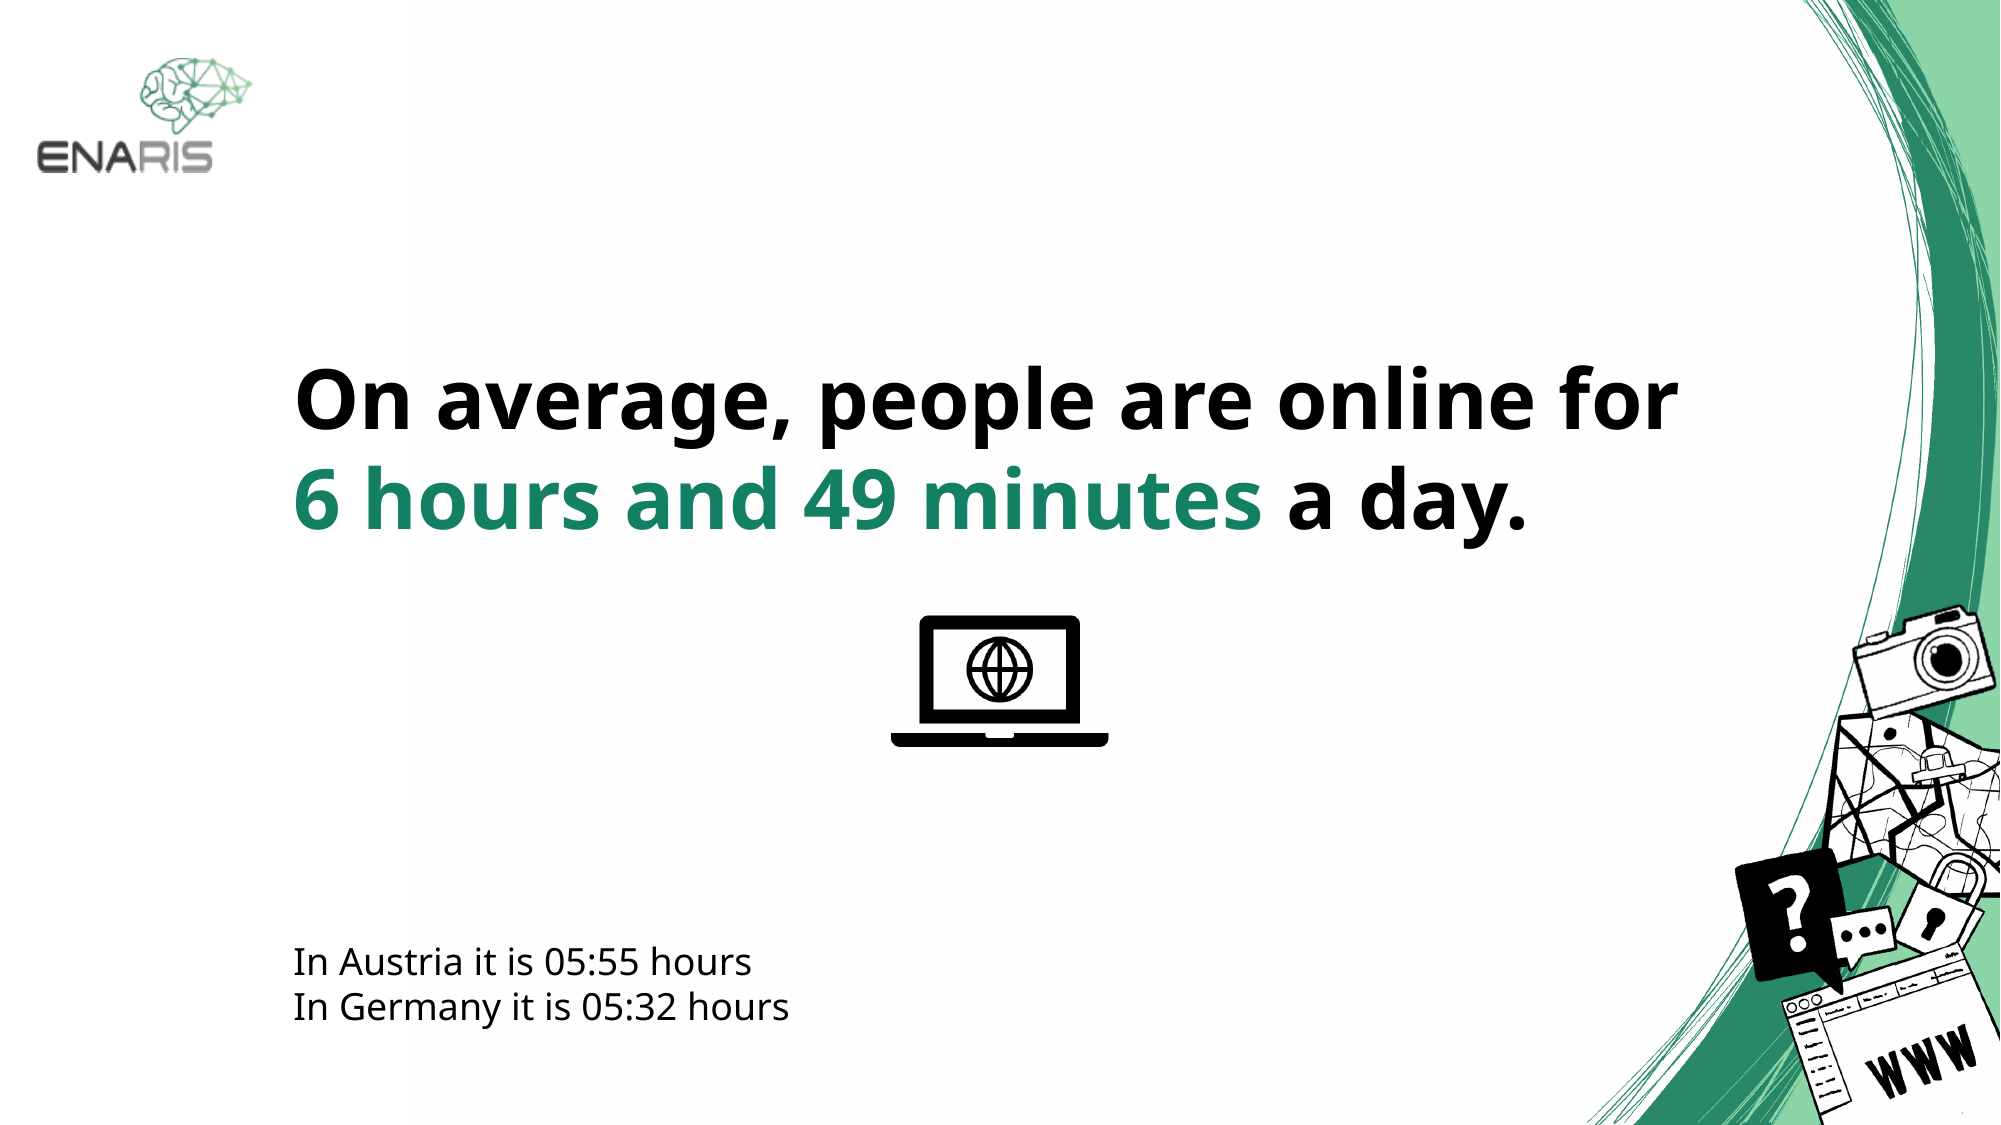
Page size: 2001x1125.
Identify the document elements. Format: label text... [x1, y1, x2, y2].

picture [37, 58, 254, 173]
text_box In Austria it is 05:55 hours In Germany it is 05:32 hours [278, 931, 1113, 1081]
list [886, 568, 1113, 795]
picture [408, 0, 2000, 1125]
text_box On average, people are online for 6 hours and 49 minutes a day. [278, 339, 1737, 654]
